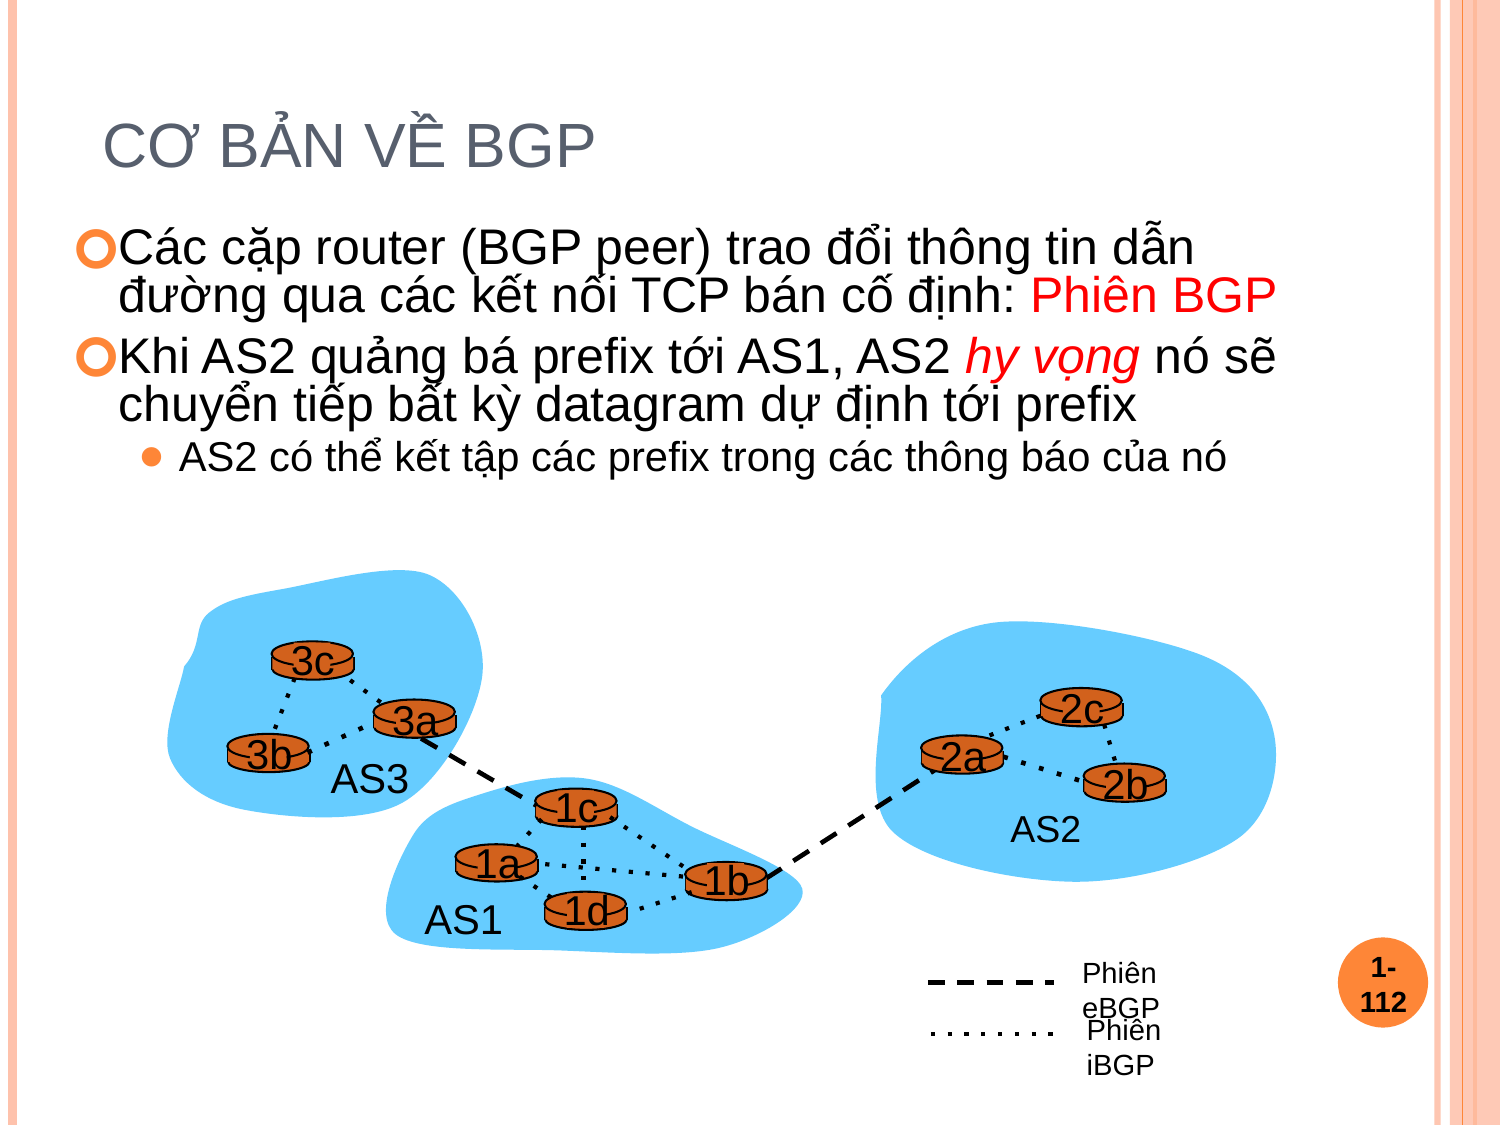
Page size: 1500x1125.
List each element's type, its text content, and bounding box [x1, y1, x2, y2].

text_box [159, 560, 1281, 1055]
title Cơ bản về BGP [87, 0, 1363, 188]
list Các cặp router (BGP peer) trao đổi thông tin dẫn đường qua các kết nối TCP bán cố định: Phiên BGP Khi AS2 quảng bá prefix tới AS1, AS2 hy vọng nó sẽ chuyển tiếp bất kỳ datagram dự định tới prefix AS2 có thể kết tập các prefix trong các thông báo của nó [59, 218, 1356, 599]
slide_number 1-‹#› [1333, 940, 1434, 1026]
